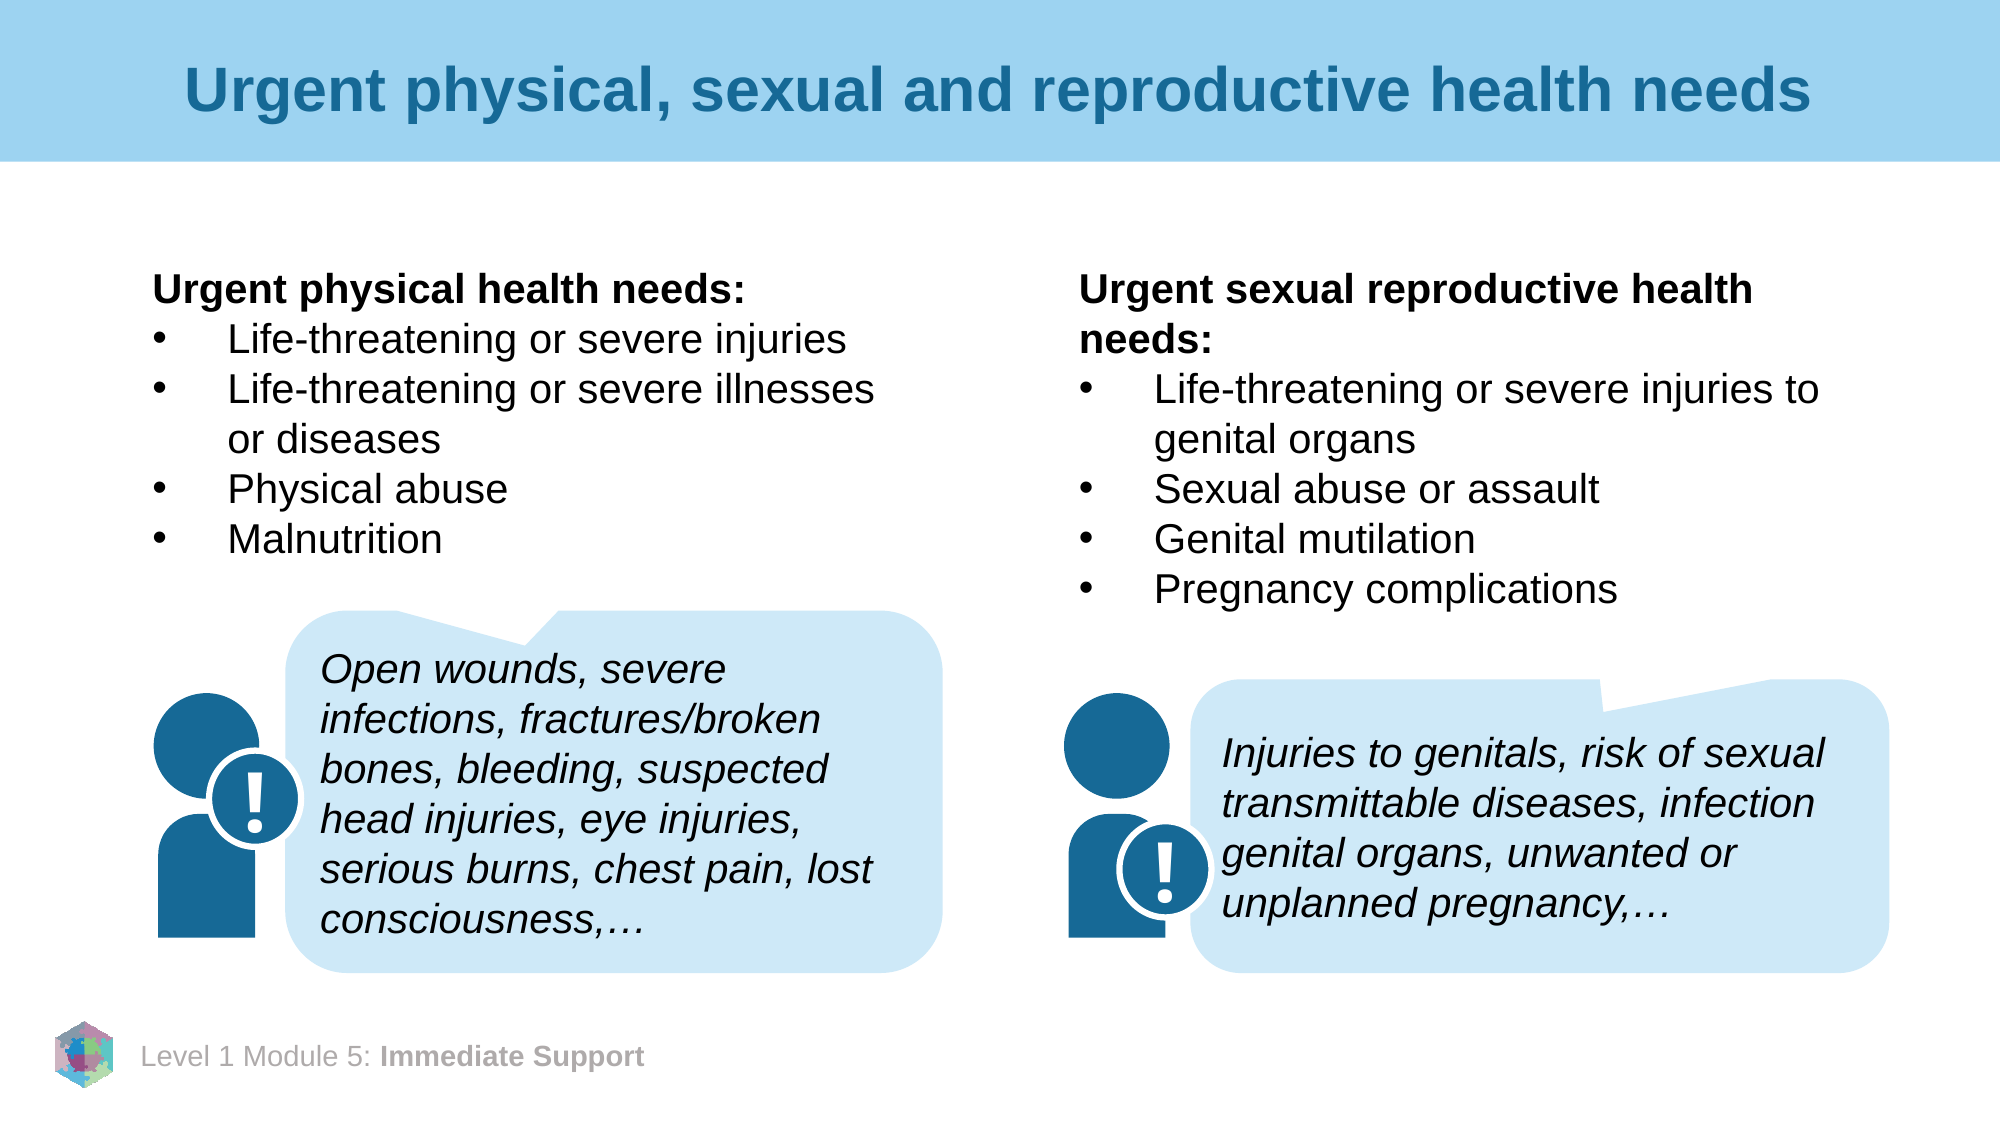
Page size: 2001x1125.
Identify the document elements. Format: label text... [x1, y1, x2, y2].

text_box Open wounds, severe infections, fractures/broken bones, bleeding, suspected head injuries, eye injuries, serious burns, chest pain, lost consciousness,… [286, 611, 942, 972]
text_box Urgent physical health needs: Life-threatening or severe injuries Life-threatening or severe illnesses or diseases Physical abuse Malnutrition [137, 254, 906, 570]
text_box Injuries to genitals, risk of sexual transmittable diseases, infection genital organs, unwanted or unplanned pregnancy,… [1194, 680, 1888, 972]
text_box Urgent sexual reproductive health needs: Life-threatening or severe injuries to genital organs Sexual abuse or assault Genital mutilation Pregnancy complications [1064, 254, 1903, 620]
picture [55, 1021, 113, 1088]
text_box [153, 693, 302, 938]
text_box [1063, 693, 1212, 938]
title Urgent physical, sexual and reproductive health needs [137, 19, 1863, 163]
